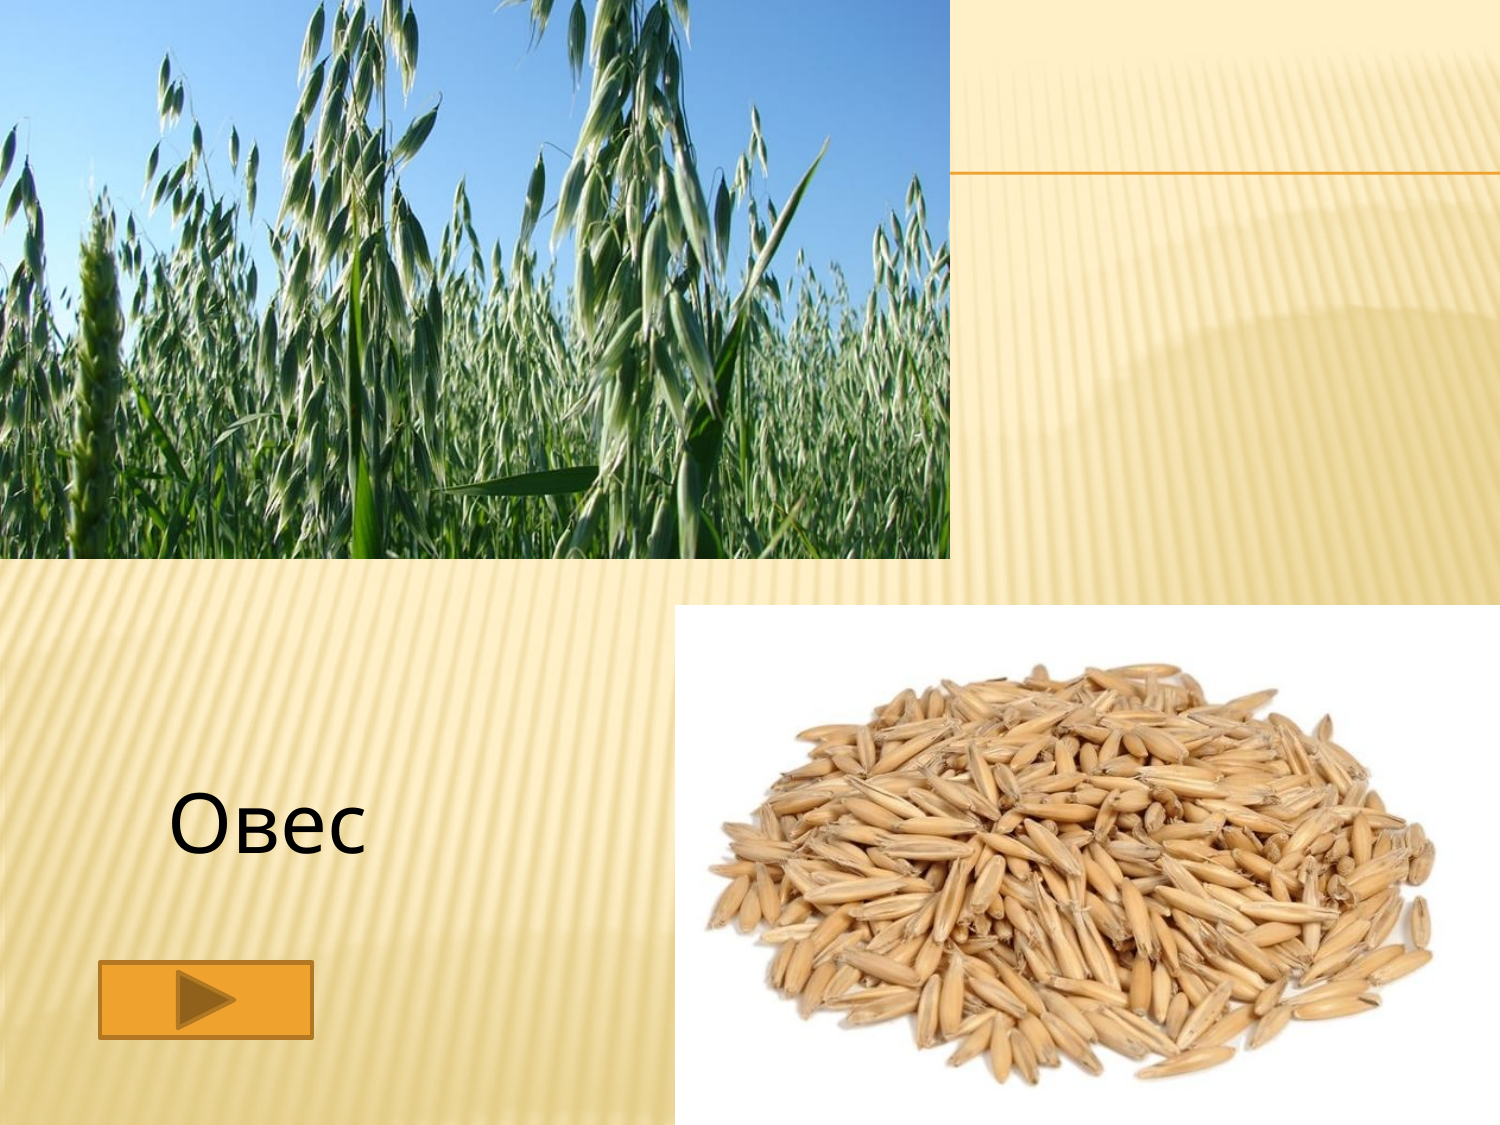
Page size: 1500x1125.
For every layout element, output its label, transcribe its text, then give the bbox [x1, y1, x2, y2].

picture [0, 0, 951, 559]
picture [674, 605, 1500, 1125]
text_box Овес [152, 762, 404, 878]
text_box [98, 960, 314, 1040]
